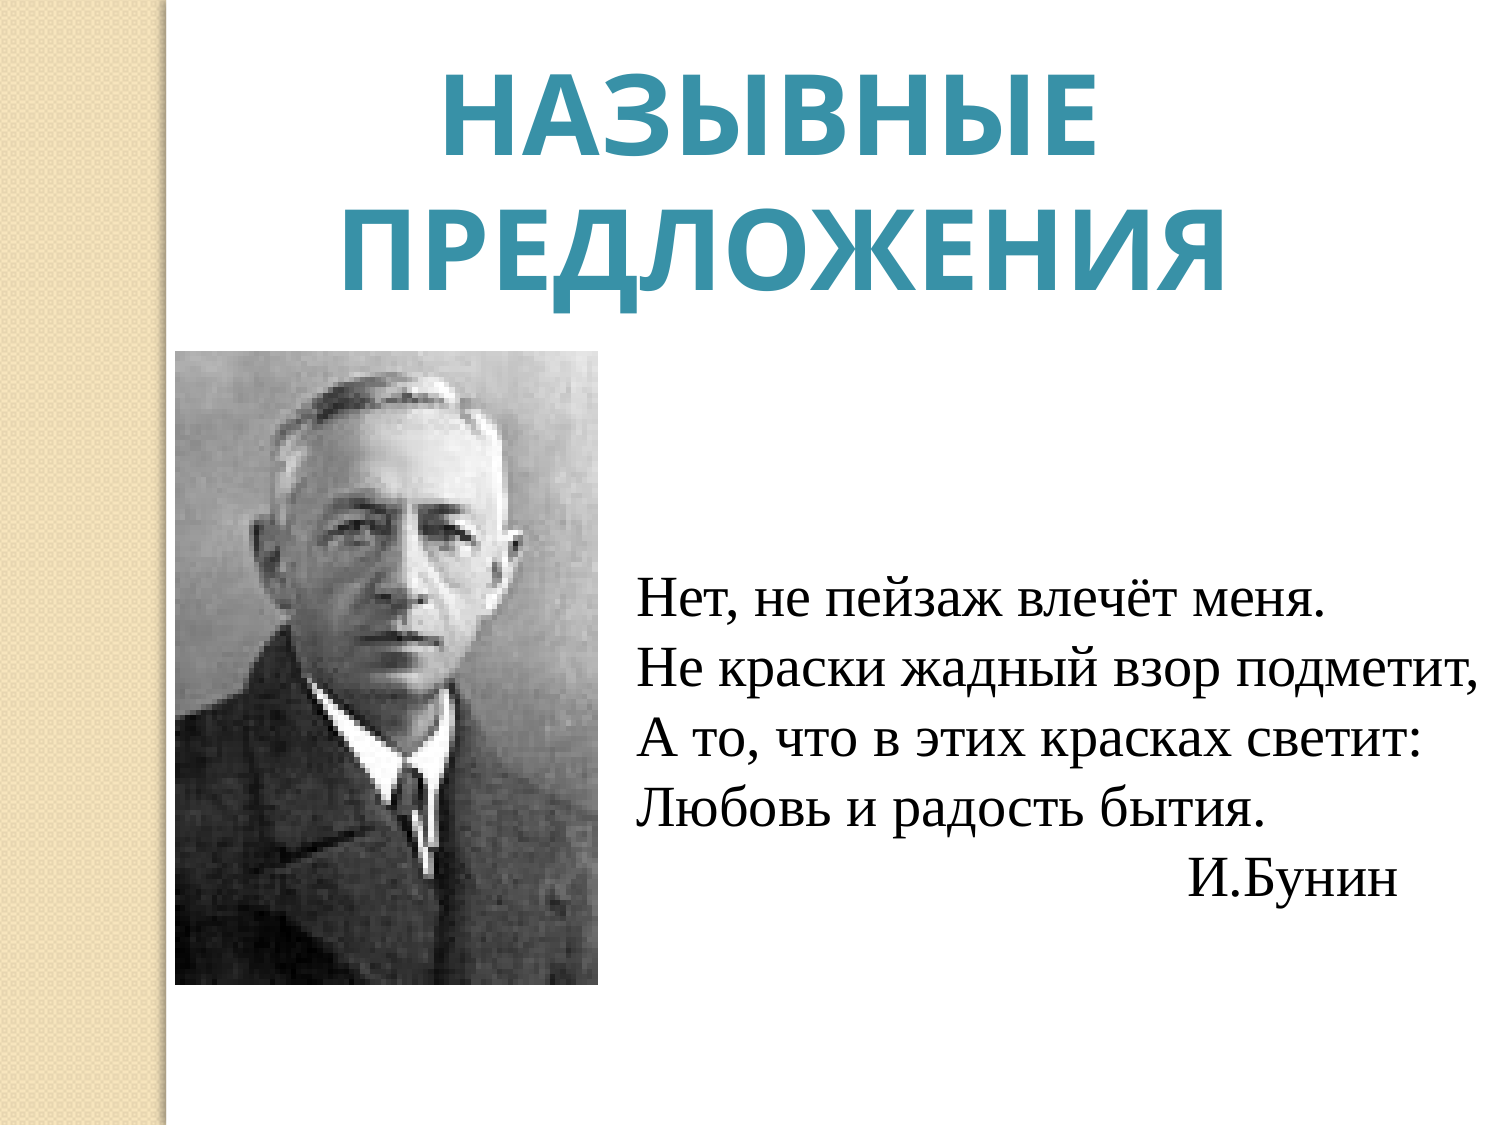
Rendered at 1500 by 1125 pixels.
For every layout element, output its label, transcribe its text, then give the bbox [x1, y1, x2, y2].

picture [175, 351, 598, 985]
text_box НАЗЫВНЫЕ ПРЕДЛОЖЕНИЯ [320, 35, 1248, 321]
text_box Нет, не пейзаж влечёт меня. Не краски жадный взор подметит, А то, что в этих красках светит: Любовь и радость бытия. И.Бунин [621, 550, 1495, 916]
